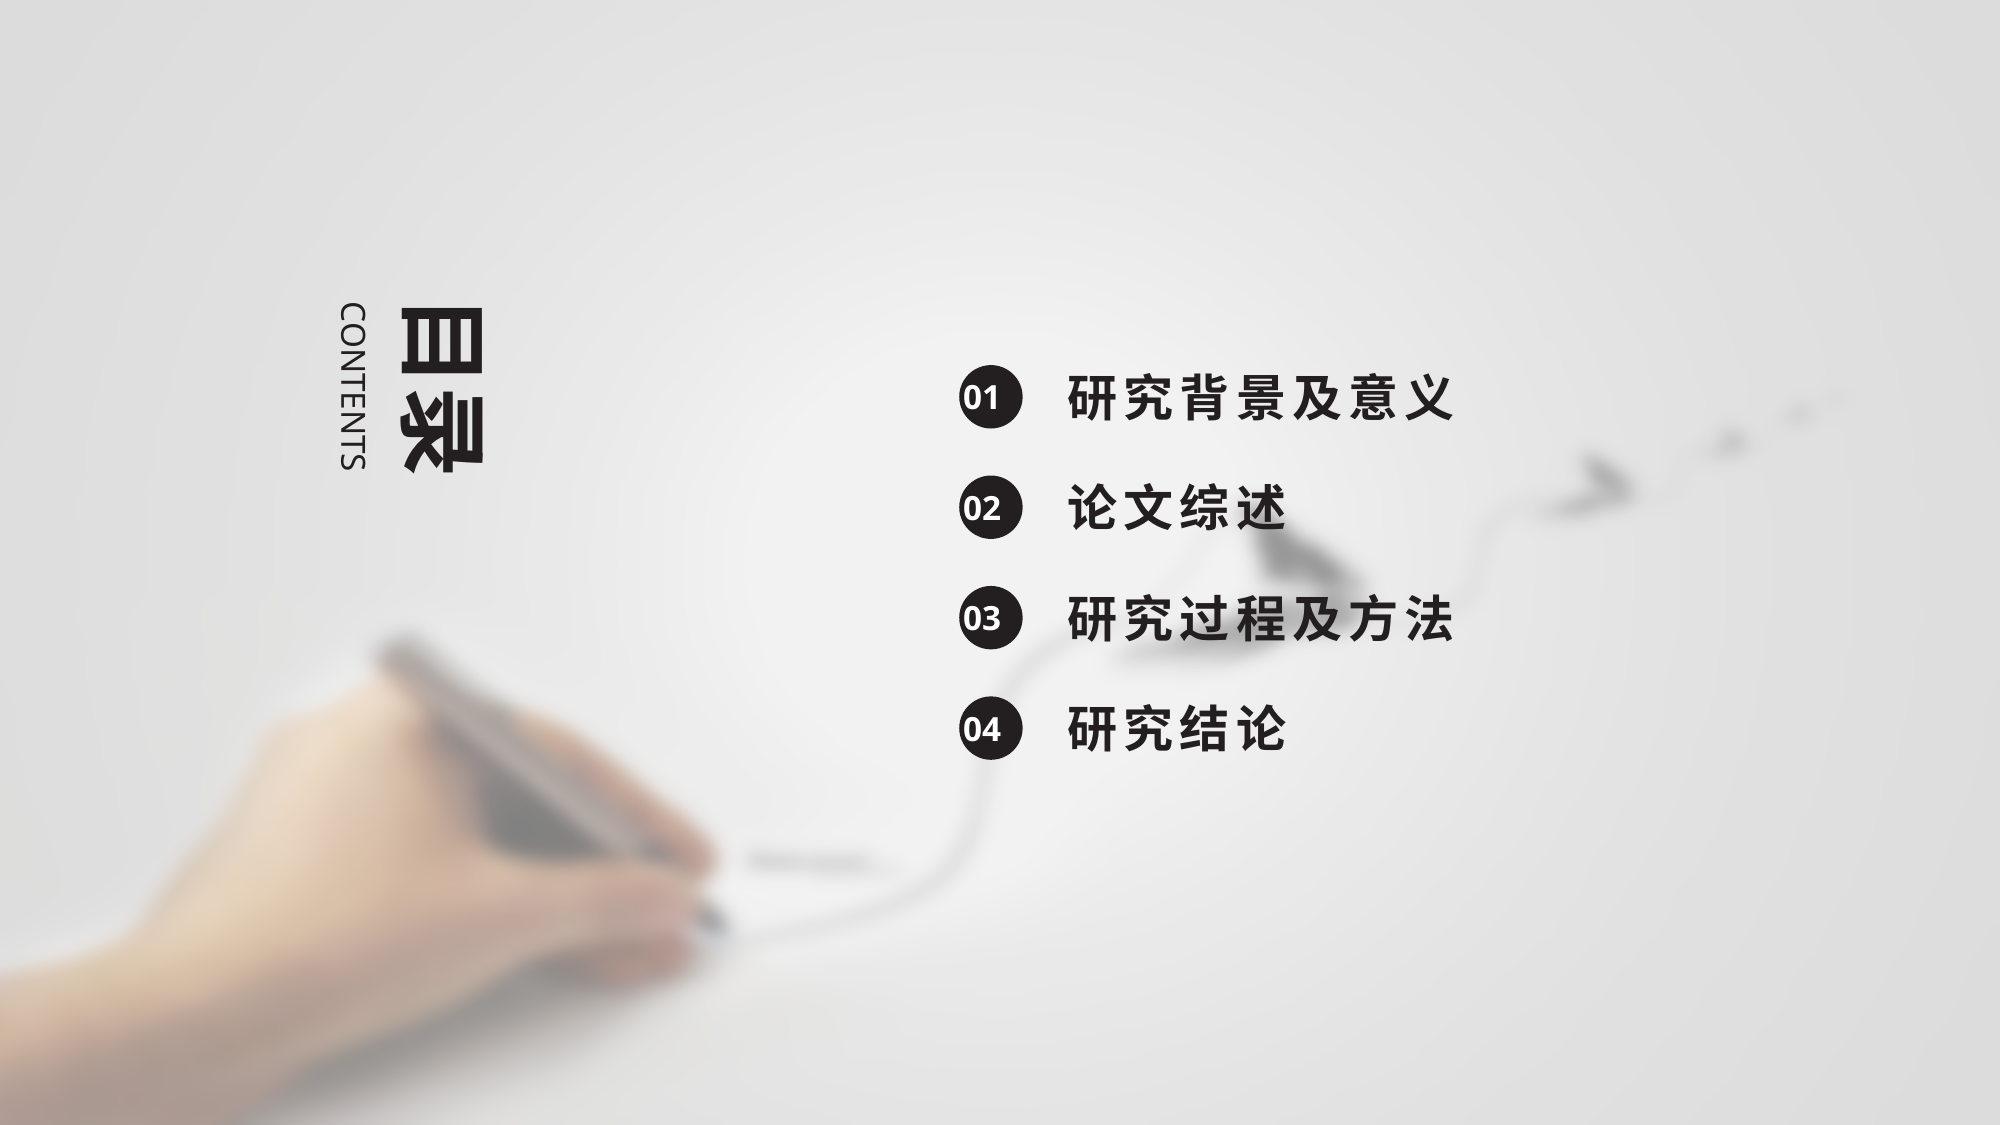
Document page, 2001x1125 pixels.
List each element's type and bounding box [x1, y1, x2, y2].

text_box [942, 358, 1498, 766]
picture [0, 0, 2000, 1125]
